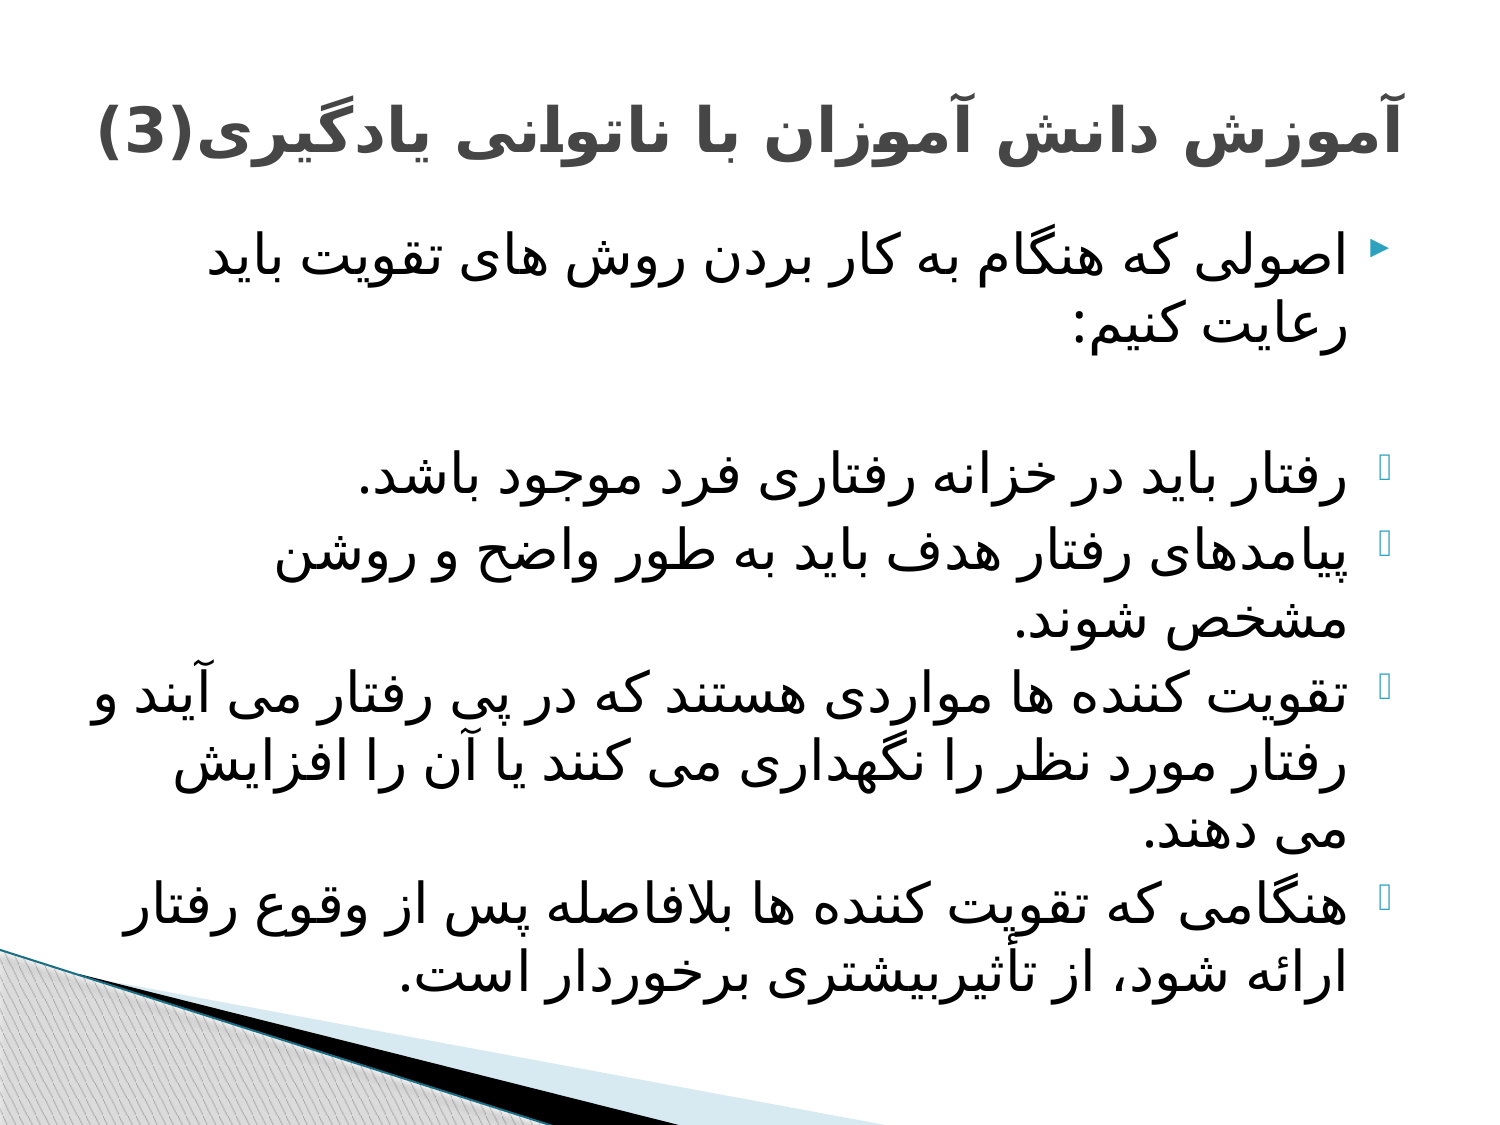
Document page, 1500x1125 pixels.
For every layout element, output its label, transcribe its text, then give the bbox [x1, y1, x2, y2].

title آموزش دانش آموزان با ناتوانی یادگیری(3) [75, 45, 1425, 211]
list اصولی که هنگام به کار بردن روش های تقویت باید رعایت کنیم: رفتار باید در خزانه رفتاری فرد موجود باشد. پیامدهای رفتار هدف باید به طور واضح و روشن مشخص شوند. تقویت کننده ها مواردی هستند که در پی رفتار می آیند و رفتار مورد نظر را نگهداری می کنند یا آن را افزایش می دهند. هنگامی که تقویت کننده ها بلافاصله پس از وقوع رفتار ارائه شود، از تأثیربیشتری برخوردار است. [75, 211, 1425, 986]
